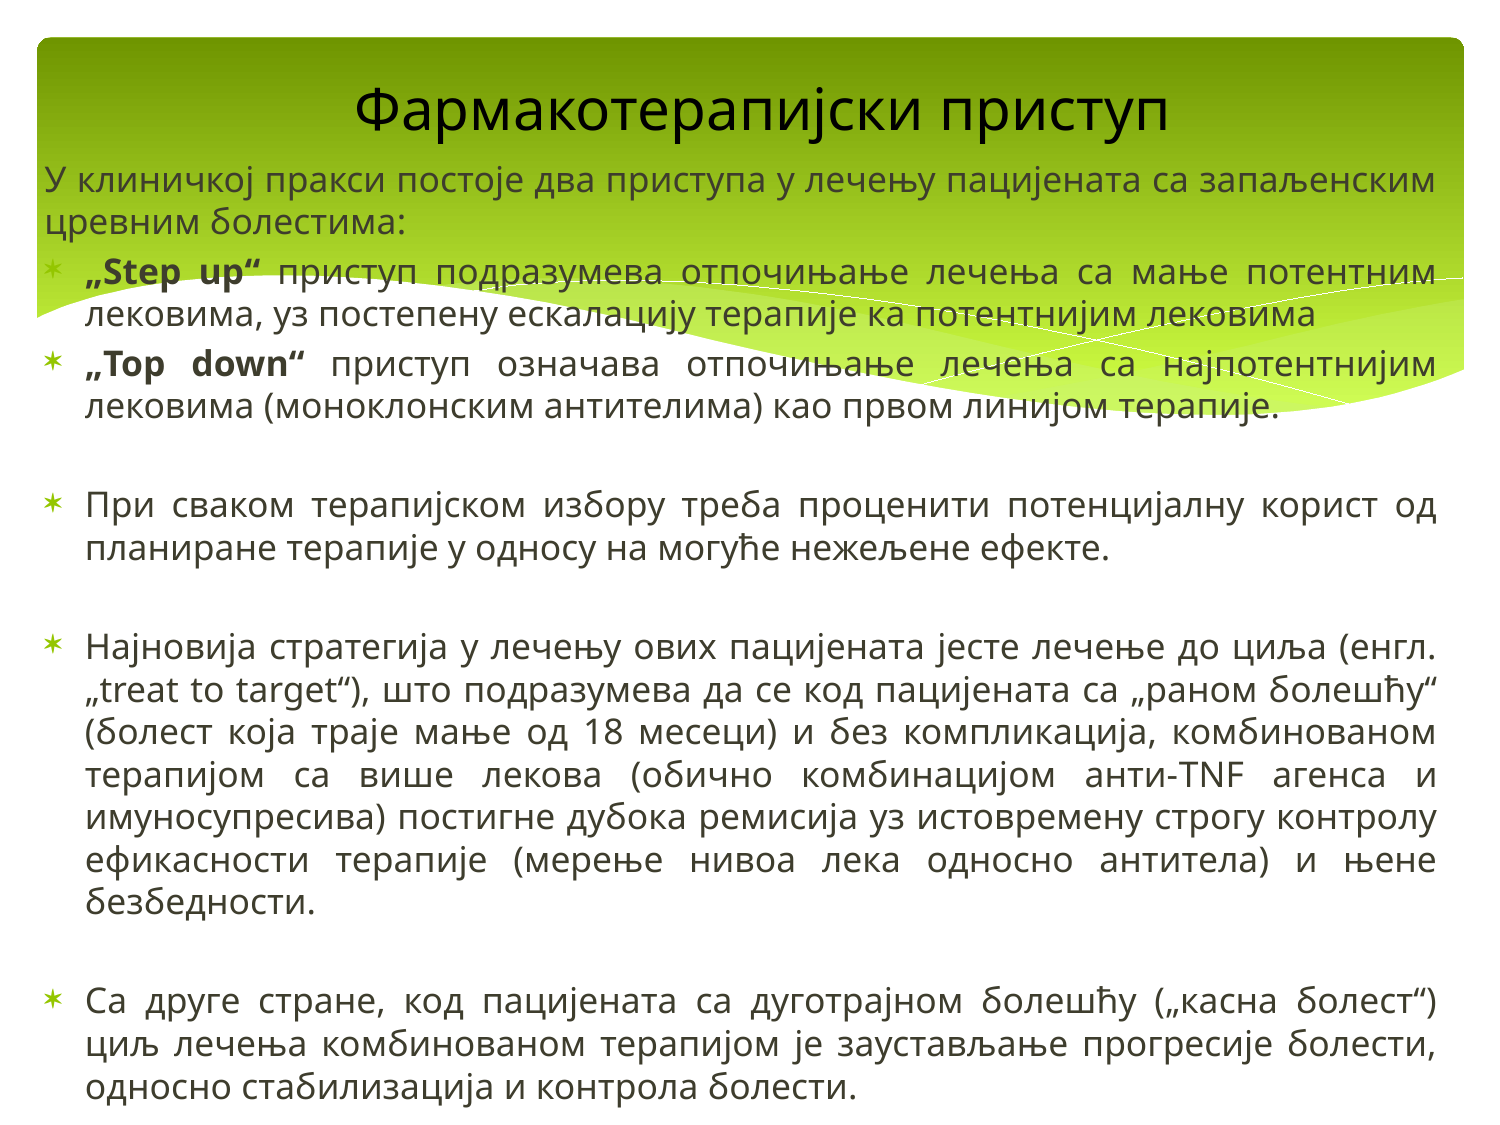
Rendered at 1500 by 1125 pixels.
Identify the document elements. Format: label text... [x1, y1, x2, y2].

list У клиничкој пракси постоје два приступа у лечењу пацијената са запаљенским цревним болестима: „Step up“ приступ подразумева отпочињање лечења са мање потентним лековима, уз постепену ескалацију терапије ка потентнијим лековима „Top down“ приступ означава отпочињање лечења са најпотентнијим лековима (моноклонским антителима) као првом линијом терапије. При сваком терапијском избору треба проценити потенцијалну корист од планиране терапије у односу на могуће нежељене ефекте. Најновија стратегија у лечењу ових пацијената јесте лечење до циља (енгл. „treat to target“), што подразумева да се код пацијената са „раном болешћу“ (болест која траје мање од 18 месеци) и без компликација, комбинованом терапијом са више лекова (обично комбинацијом анти-TNF агенса и имуносупресива) постигне дубока ремисија уз истовремену строгу контролу ефикасности терапије (мерење нивоа лека односно антитела) и њене безбедности. Са друге стране, код пацијената са дуготрајном болешћу („касна болест“) циљ лечења комбинованом терапијом је заустављање прогресије болести, односно стабилизација и контрола болести. [29, 149, 1453, 1124]
title Фармакотерапијски приступ [112, 42, 1414, 172]
